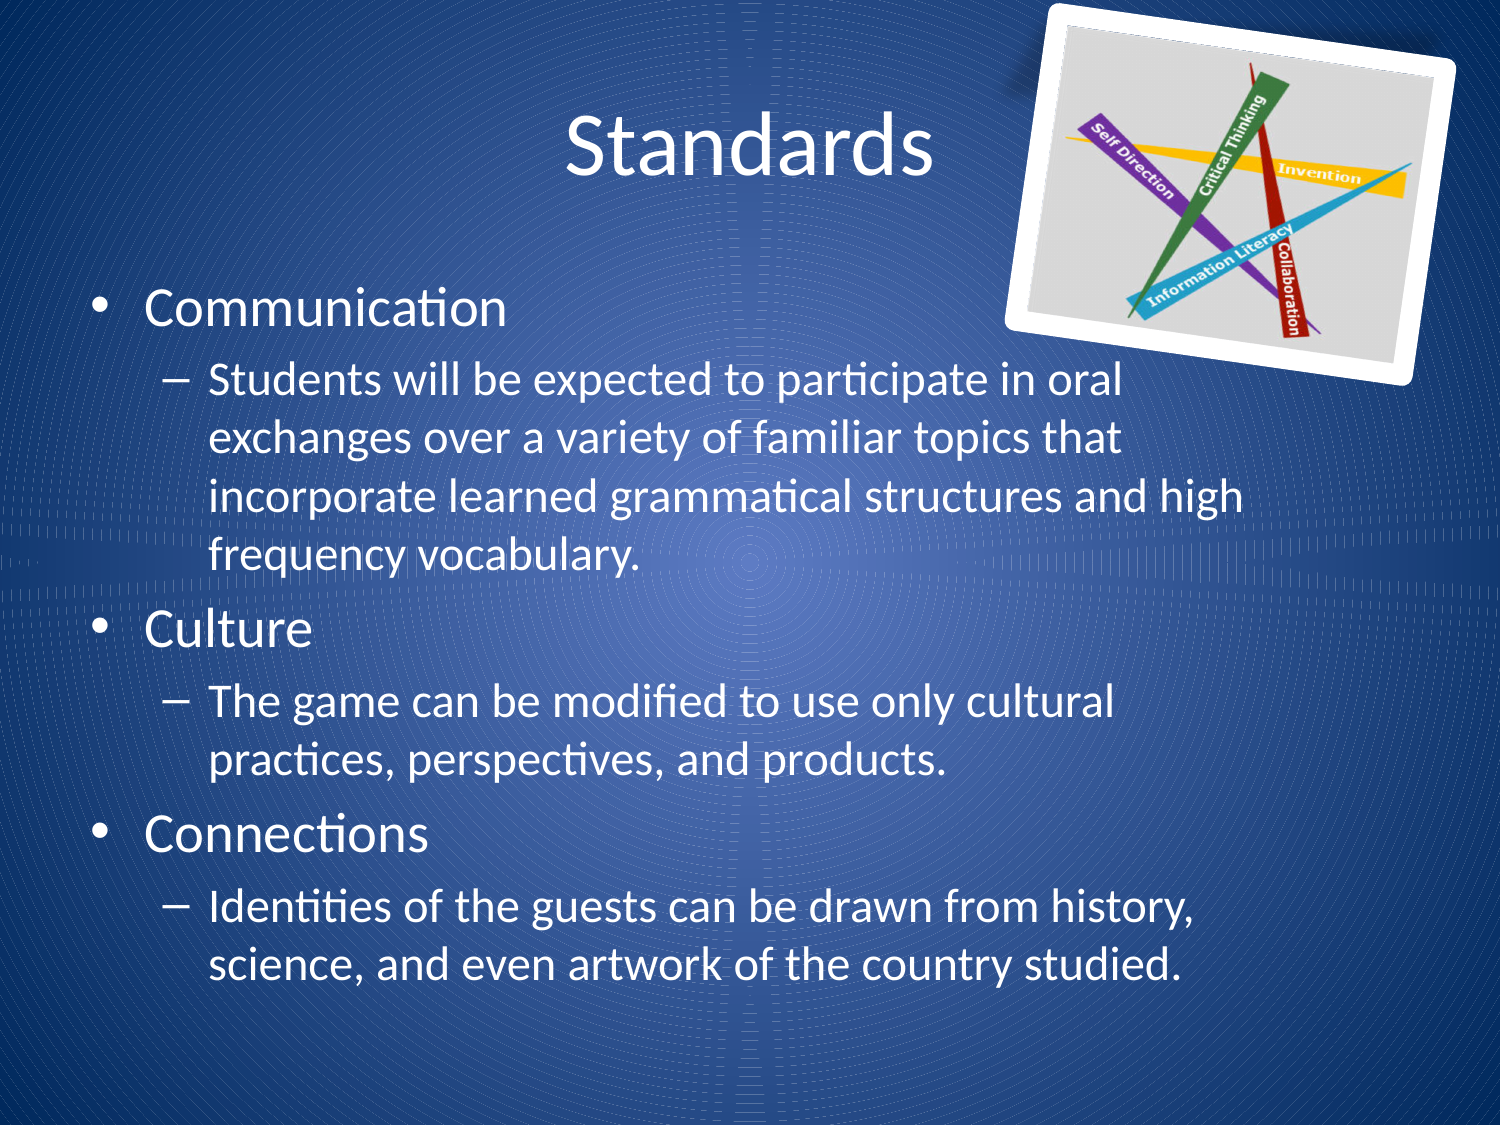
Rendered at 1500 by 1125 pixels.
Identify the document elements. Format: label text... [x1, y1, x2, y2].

picture [1028, 26, 1433, 363]
list Communication Students will be expected to participate in oral exchanges over a variety of familiar topics that incorporate learned grammatical structures and high frequency vocabulary. Culture The game can be modified to use only cultural practices, perspectives, and products. Connections Identities of the guests can be drawn from history, science, and even artwork of the country studied. [75, 262, 1263, 1005]
title Standards [75, 45, 1035, 233]
